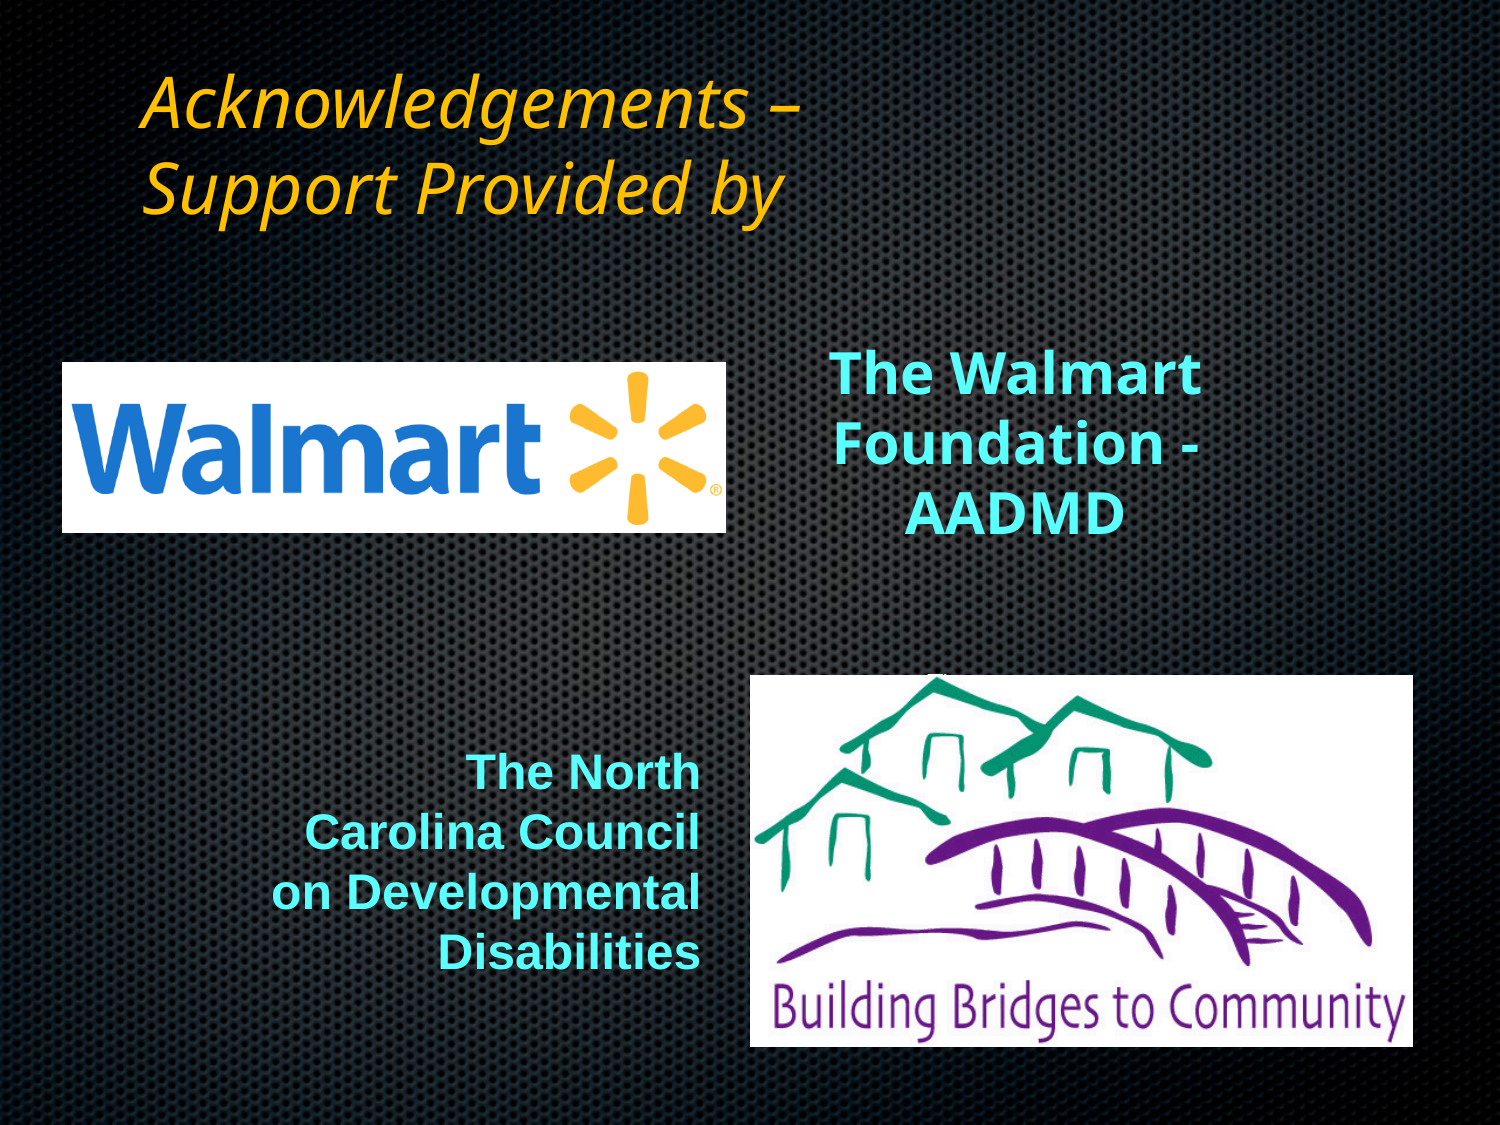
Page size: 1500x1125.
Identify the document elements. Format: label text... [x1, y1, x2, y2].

list The Walmart Foundation - AADMD [755, 369, 1276, 513]
text_box The North Carolina Council on Developmental Disabilities [237, 672, 717, 988]
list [61, 361, 726, 534]
title Acknowledgements – Support Provided by [127, 48, 1373, 237]
picture [0, 0, 1500, 1125]
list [749, 674, 1414, 1048]
